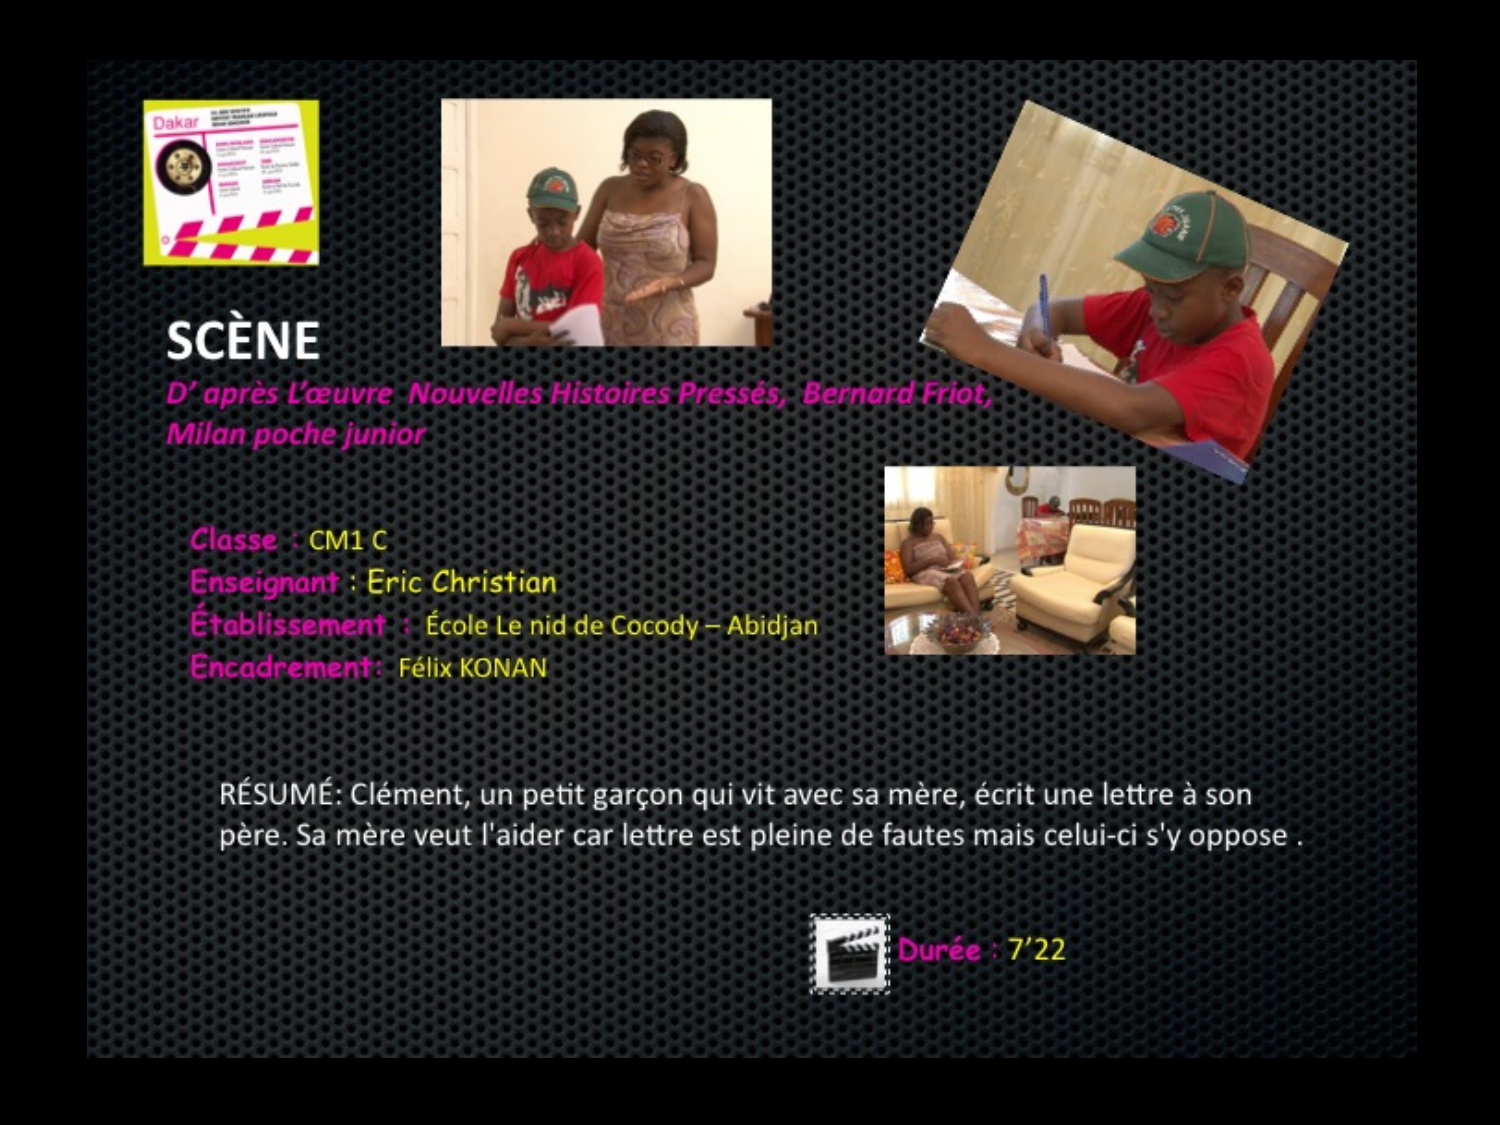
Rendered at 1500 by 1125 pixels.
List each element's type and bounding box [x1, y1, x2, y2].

list [0, 59, 1500, 1058]
